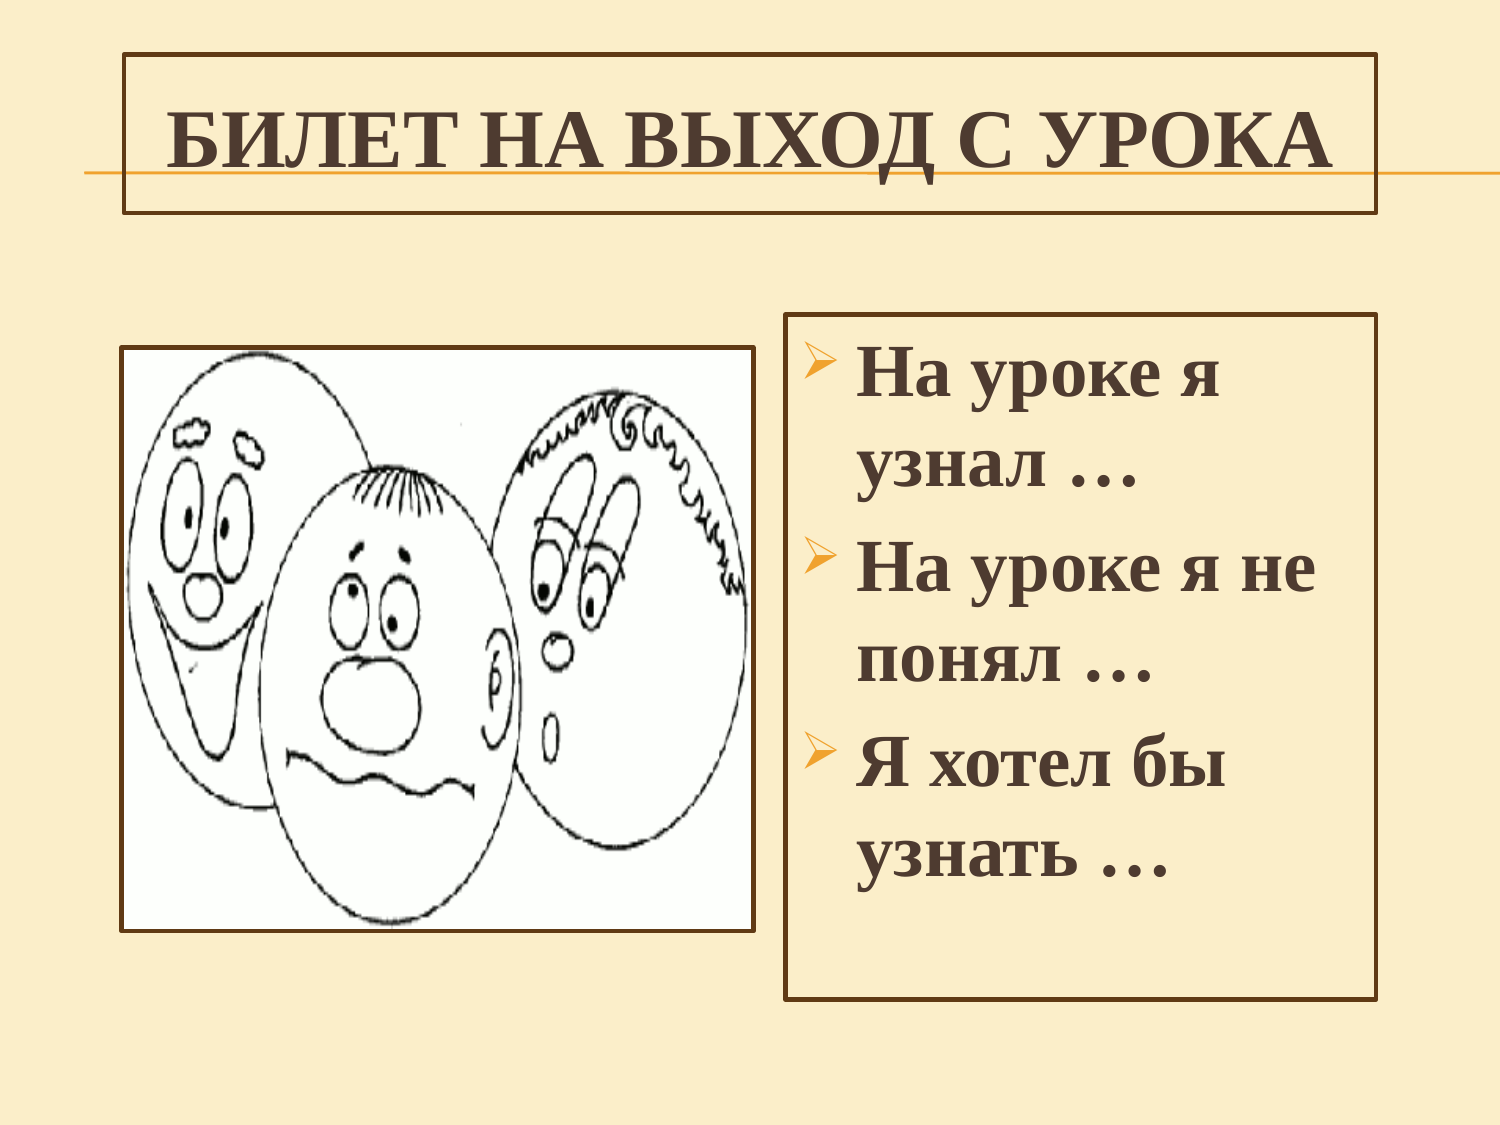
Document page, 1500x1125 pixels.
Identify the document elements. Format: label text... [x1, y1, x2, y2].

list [123, 349, 752, 929]
title Билет на выход с урока [123, 54, 1376, 213]
list На уроке я узнал … На уроке я не понял … Я хотел бы узнать … [785, 314, 1376, 1000]
